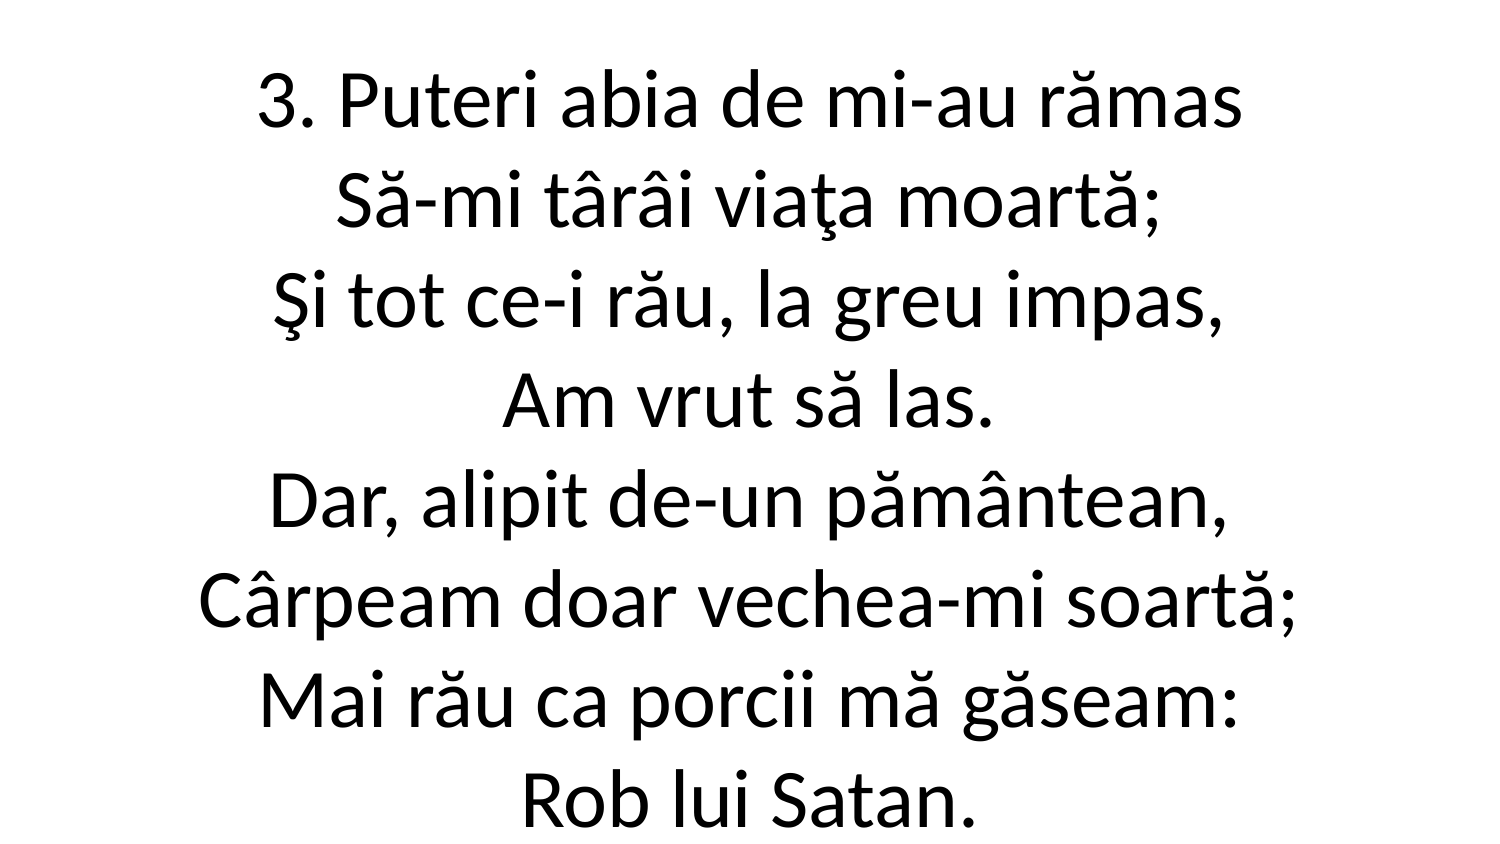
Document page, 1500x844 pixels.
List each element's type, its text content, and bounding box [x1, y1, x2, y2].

text_box 3. Puteri abia de mi-au rămas Să-mi târâi viaţa moartă; Şi tot ce-i rău, la greu impas, Am vrut să las. Dar, alipit de-un pământean, Cârpeam doar vechea-mi soartă; Mai rău ca porcii mă găseam: Rob lui Satan. [183, 0, 1317, 844]
